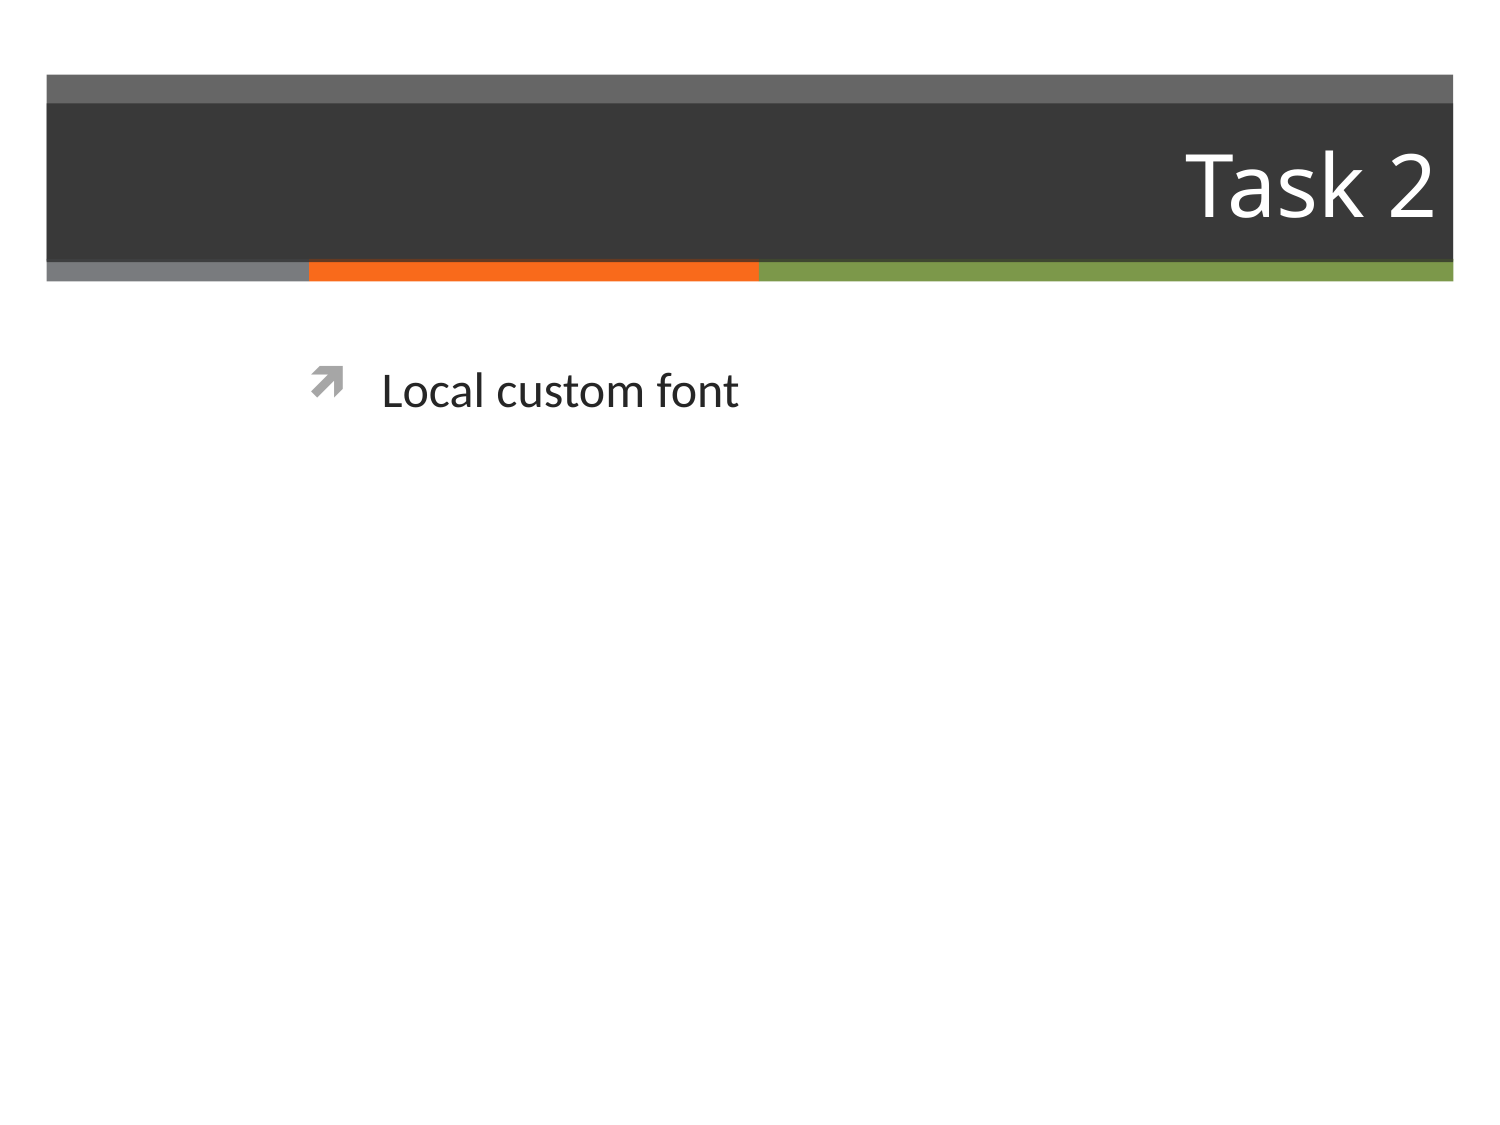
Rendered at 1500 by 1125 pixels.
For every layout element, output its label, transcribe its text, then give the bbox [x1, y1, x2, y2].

title Task 2 [46, 103, 1454, 263]
list Local custom font [292, 350, 1454, 1005]
